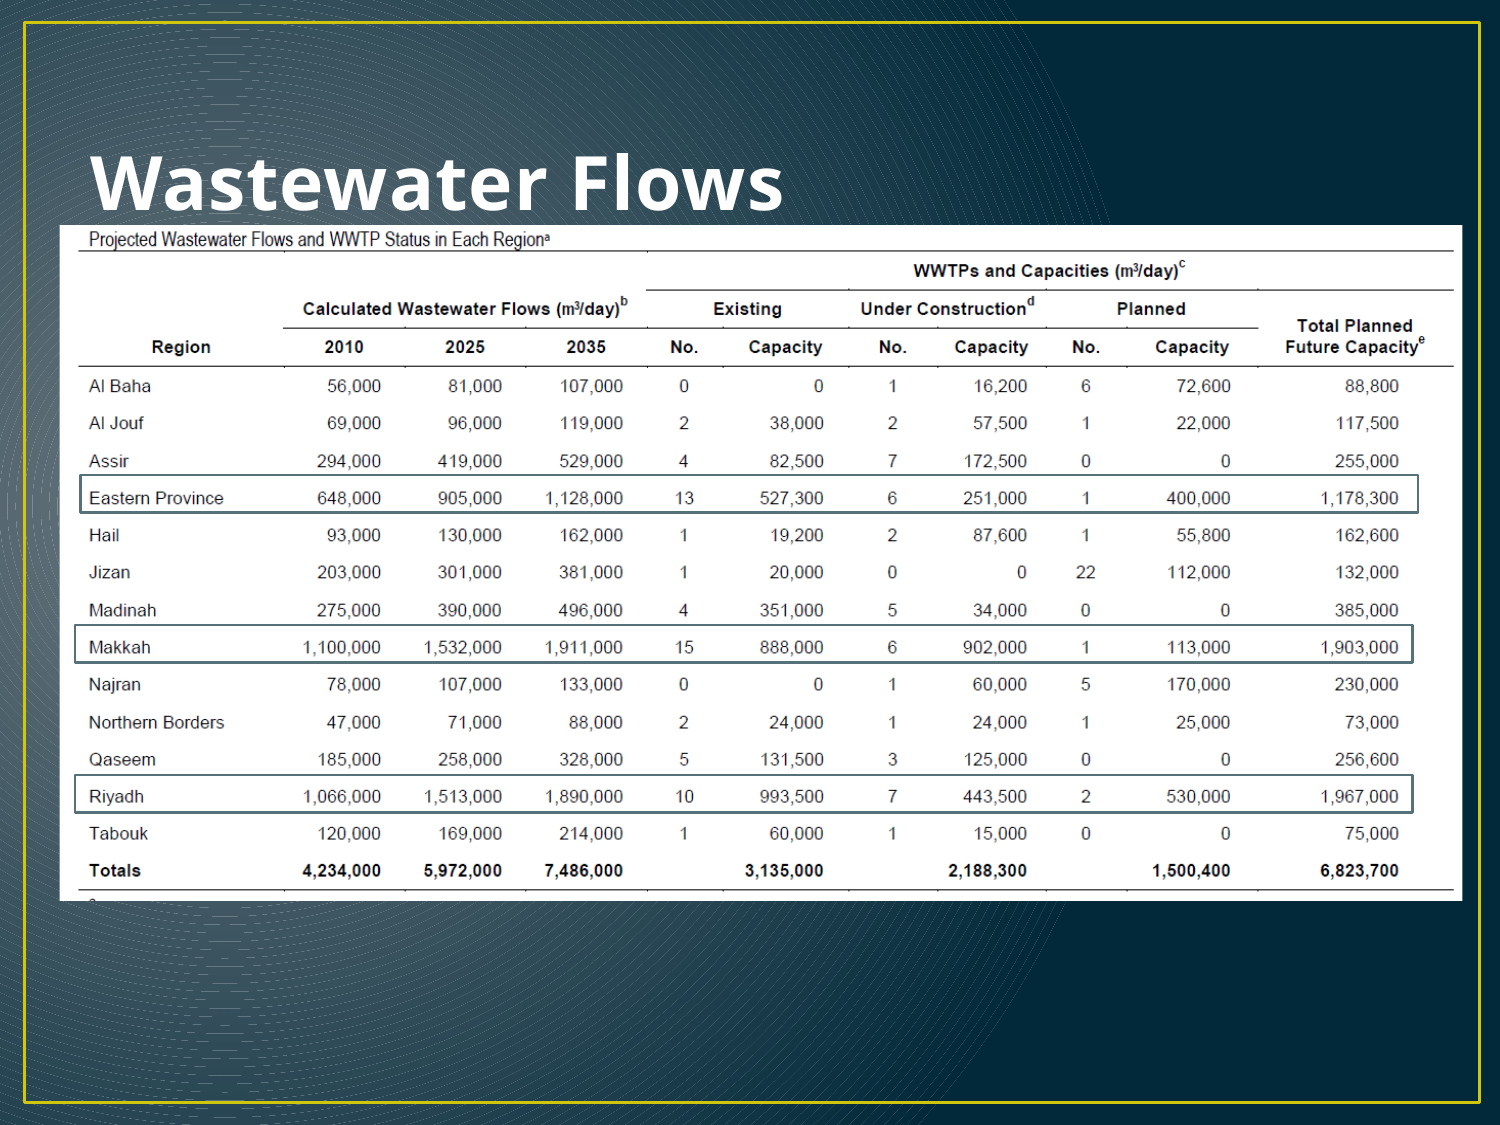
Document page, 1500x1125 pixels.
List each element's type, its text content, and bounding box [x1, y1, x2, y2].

title Wastewater Flows [75, 45, 1425, 221]
picture [1023, 906, 1034, 915]
picture [59, 224, 1462, 901]
